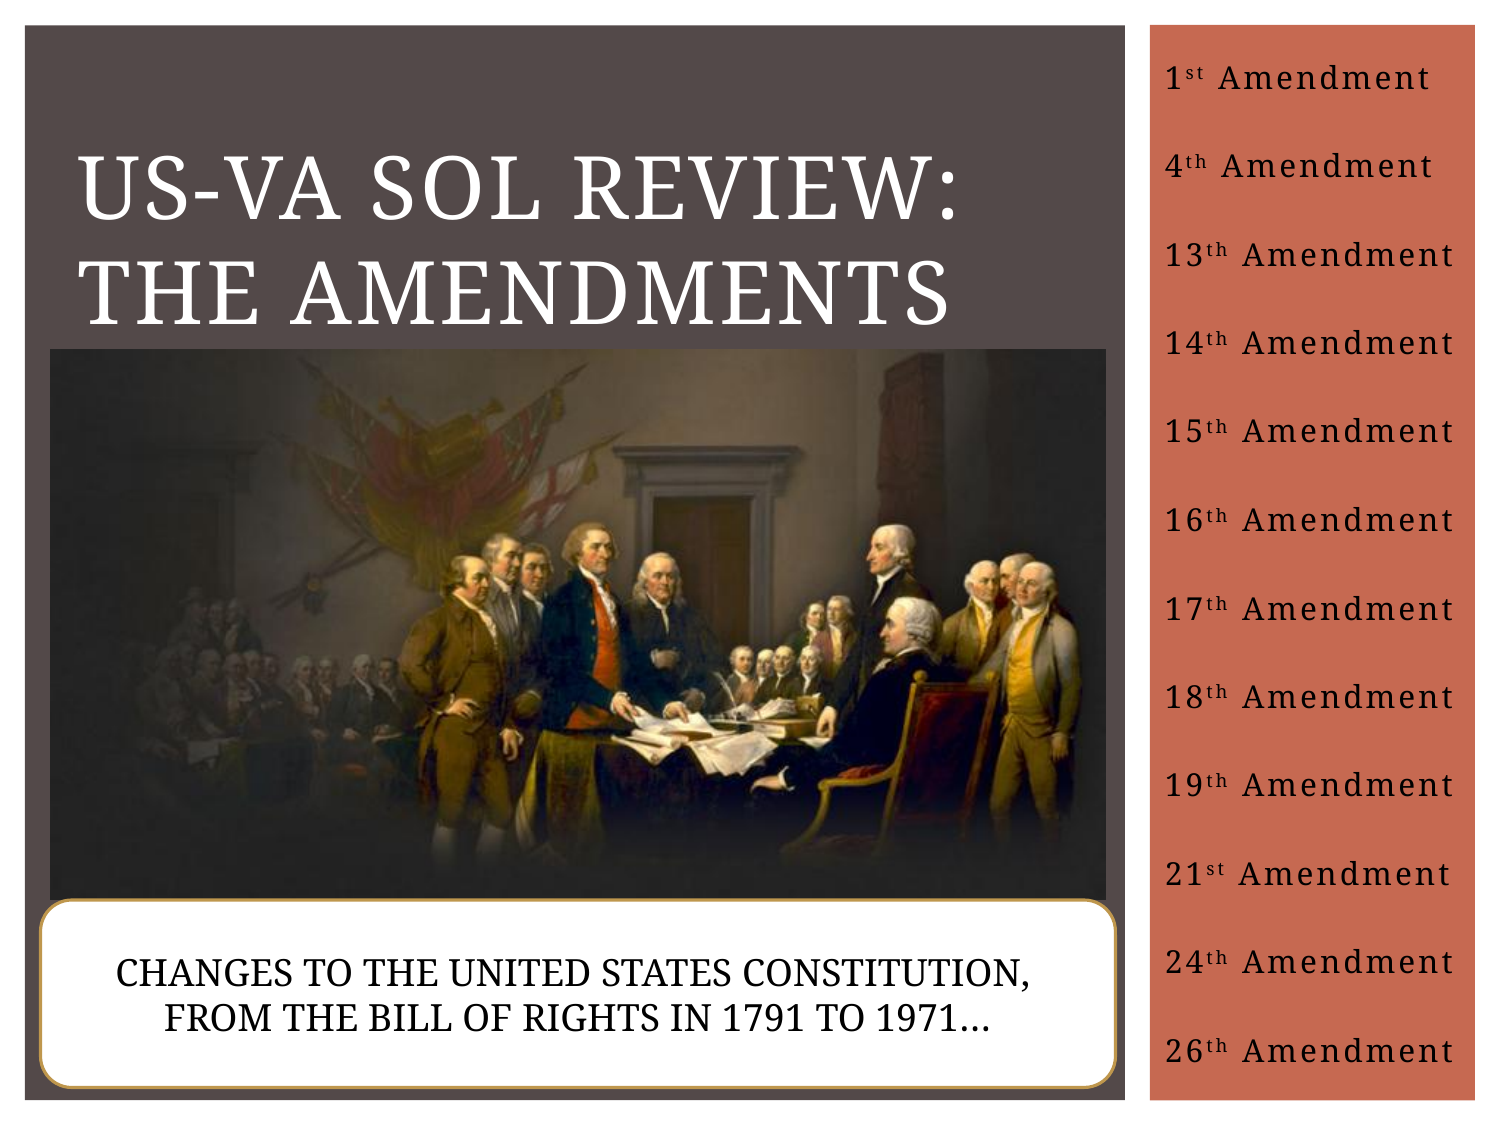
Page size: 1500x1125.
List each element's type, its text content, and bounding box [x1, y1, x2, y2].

subtitle 1st Amendment 4th Amendment 13th Amendment 14th Amendment 15th Amendment 16th Amendment 17th Amendment 18th Amendment 19th Amendment 21st Amendment 24th Amendment 26th Amendment [1149, 50, 1475, 1088]
text_box CHANGES TO THE UNITED STATES CONSTITUTION, FROM THE BILL OF RIGHTS IN 1791 TO 1971… [38, 907, 1118, 1090]
title US-VA SOL Review: The Amendments [62, 87, 1100, 349]
picture [49, 349, 1107, 901]
